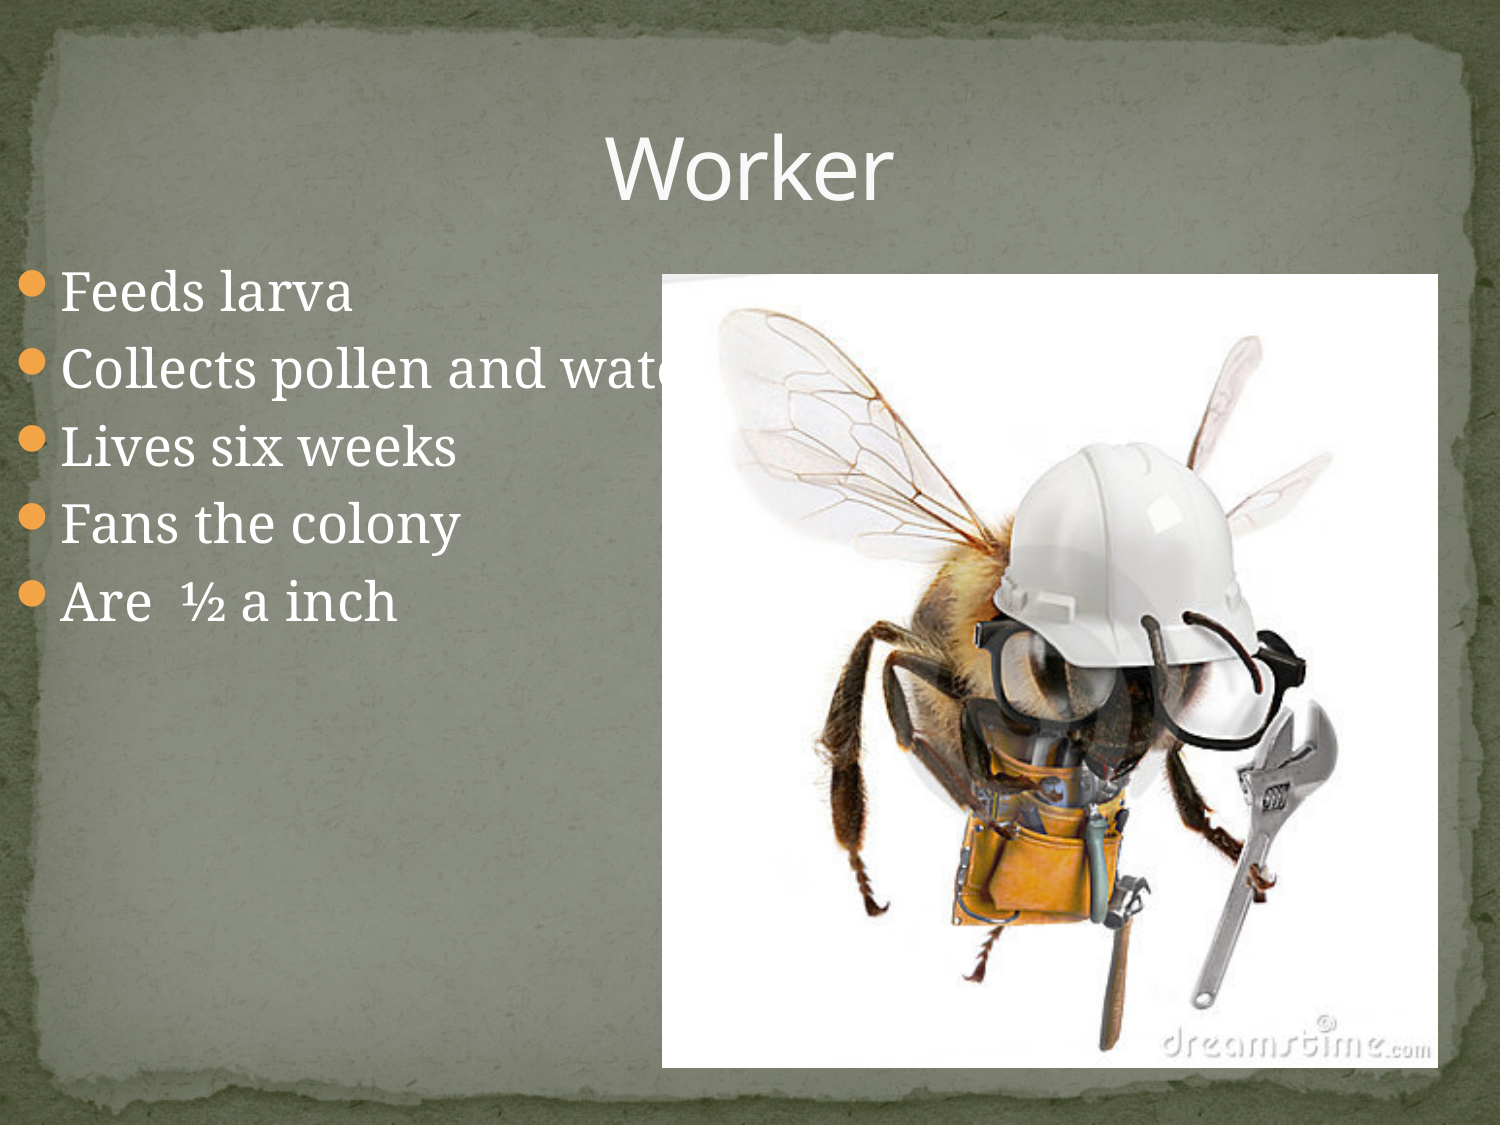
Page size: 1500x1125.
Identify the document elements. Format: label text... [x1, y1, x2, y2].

list Feeds larva Collects pollen and water Lives six weeks Fans the colony Are ½ a inch [0, 249, 1450, 1125]
picture [662, 274, 1438, 1068]
title Worker [74, 24, 1425, 225]
